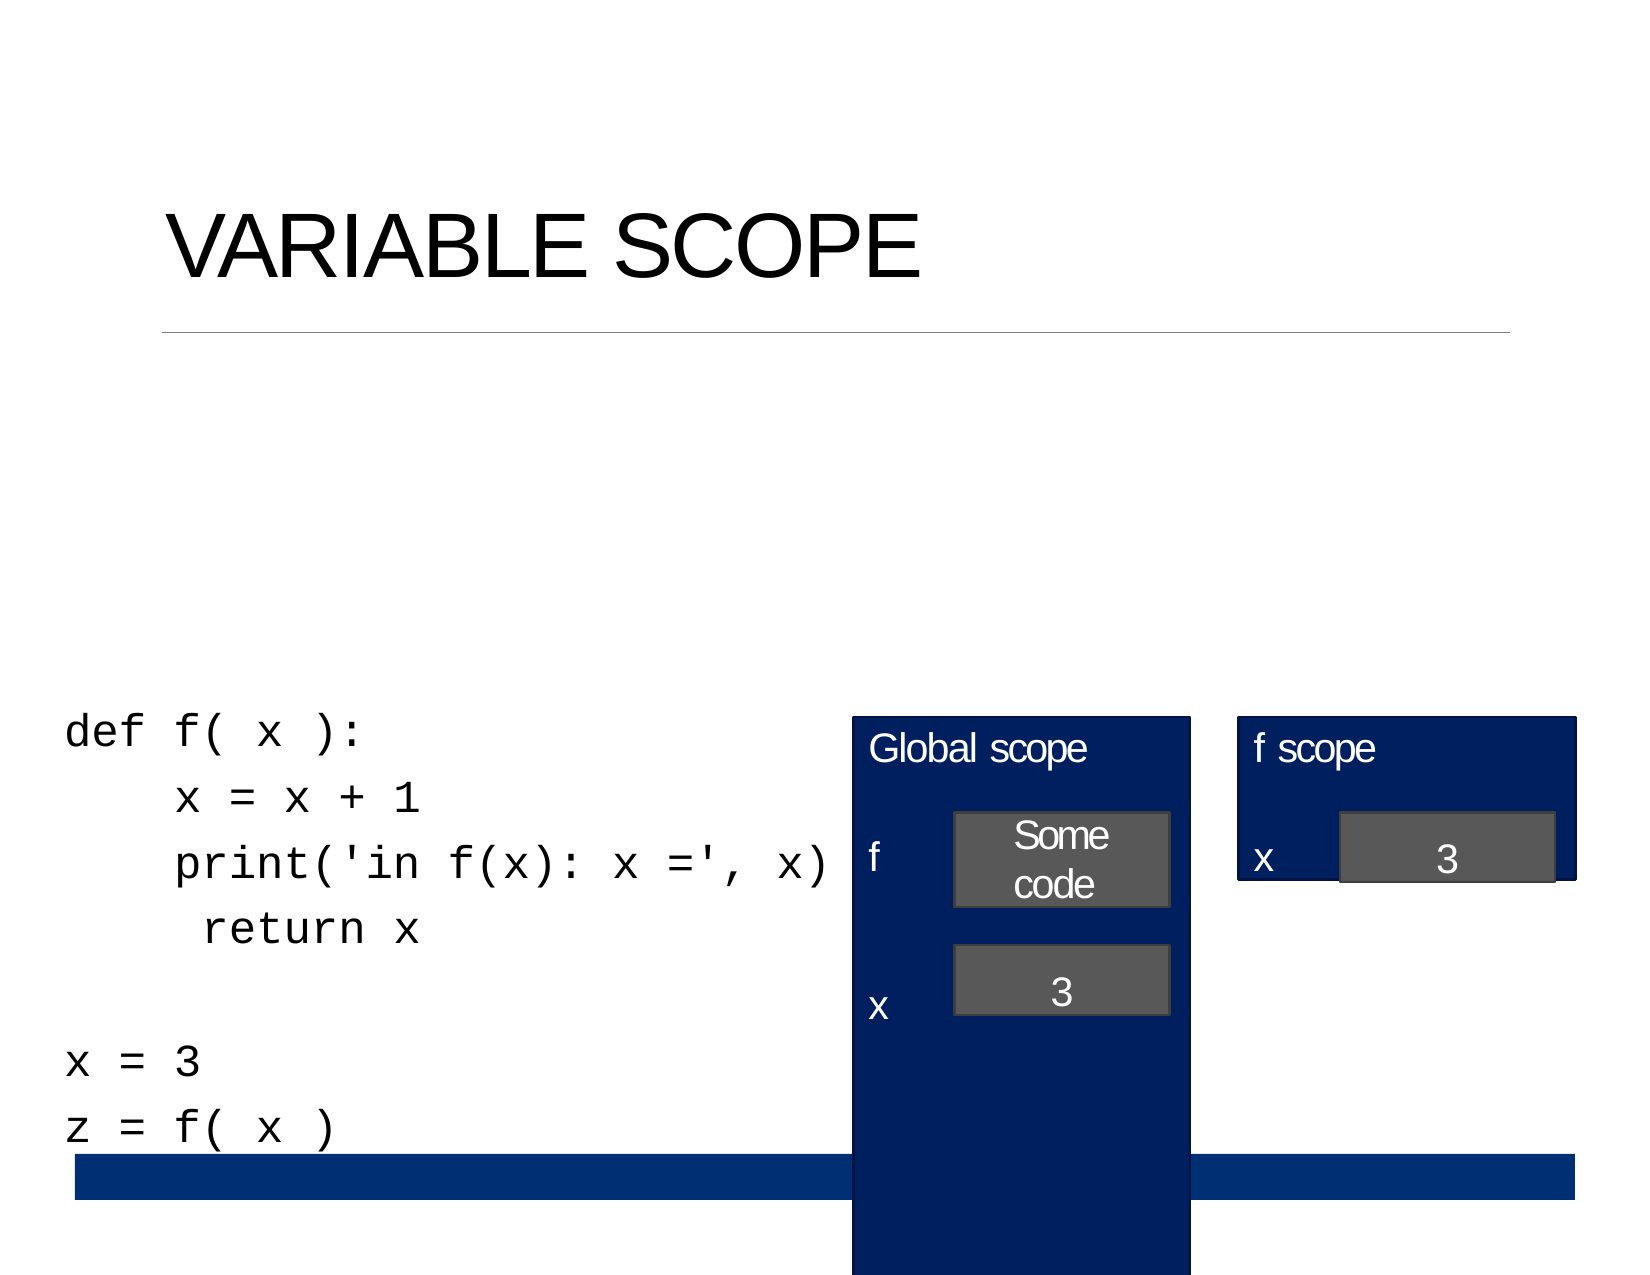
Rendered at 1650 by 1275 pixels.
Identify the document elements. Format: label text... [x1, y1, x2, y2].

title VARIABLE SCOPE [162, 183, 1059, 399]
text_box 3 [954, 945, 1170, 1015]
text_box 3 [1339, 812, 1555, 883]
text_box x = 3 z = f( x ) [61, 1016, 342, 1152]
text_box def f( x ): x = x + 1 print('in f(x): x =', x) return x [61, 686, 837, 954]
text_box f scope x [1238, 716, 1576, 880]
text_box Some code [954, 812, 1170, 907]
text_box Global scope f x z [853, 716, 1191, 1275]
